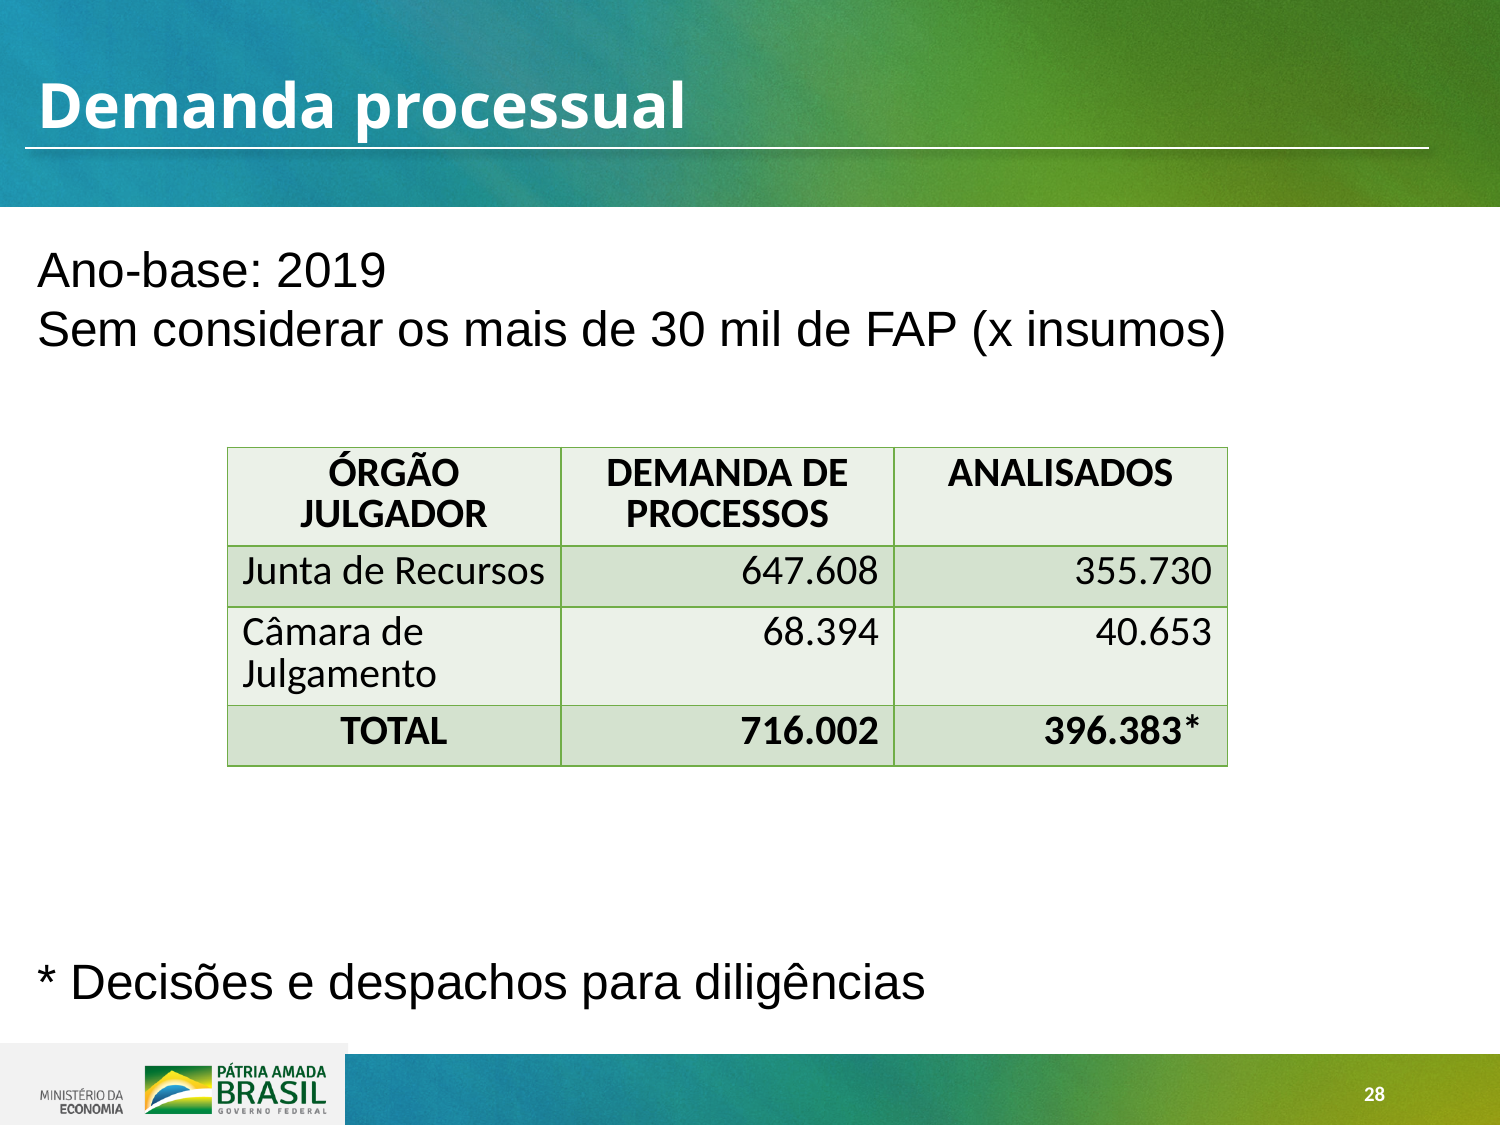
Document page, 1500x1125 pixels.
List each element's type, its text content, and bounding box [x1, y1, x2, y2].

table_cell 396.383* [895, 706, 1227, 765]
table_cell Câmara de Julgamento [228, 608, 560, 705]
table_cell TOTAL [228, 706, 560, 765]
table_cell 40.653 [895, 608, 1227, 705]
table_header ANALISADOS [895, 448, 1227, 545]
picture [36, 1052, 330, 1122]
table_cell 647.608 [562, 547, 893, 606]
table_header ÓRGÃO JULGADOR [228, 448, 560, 545]
table_cell Junta de Recursos [228, 547, 560, 606]
table_cell 68.394 [562, 608, 893, 705]
table_cell 716.002 [562, 706, 893, 765]
table_header DEMANDA DE PROCESSOS [562, 448, 893, 545]
list Ano-base: 2019 Sem considerar os mais de 30 mil de FAP (x insumos) * Decisões e despachos para diligências [25, 231, 1466, 1023]
picture [0, 0, 1500, 207]
table_cell 355.730 [895, 547, 1227, 606]
picture [345, 1054, 1500, 1125]
